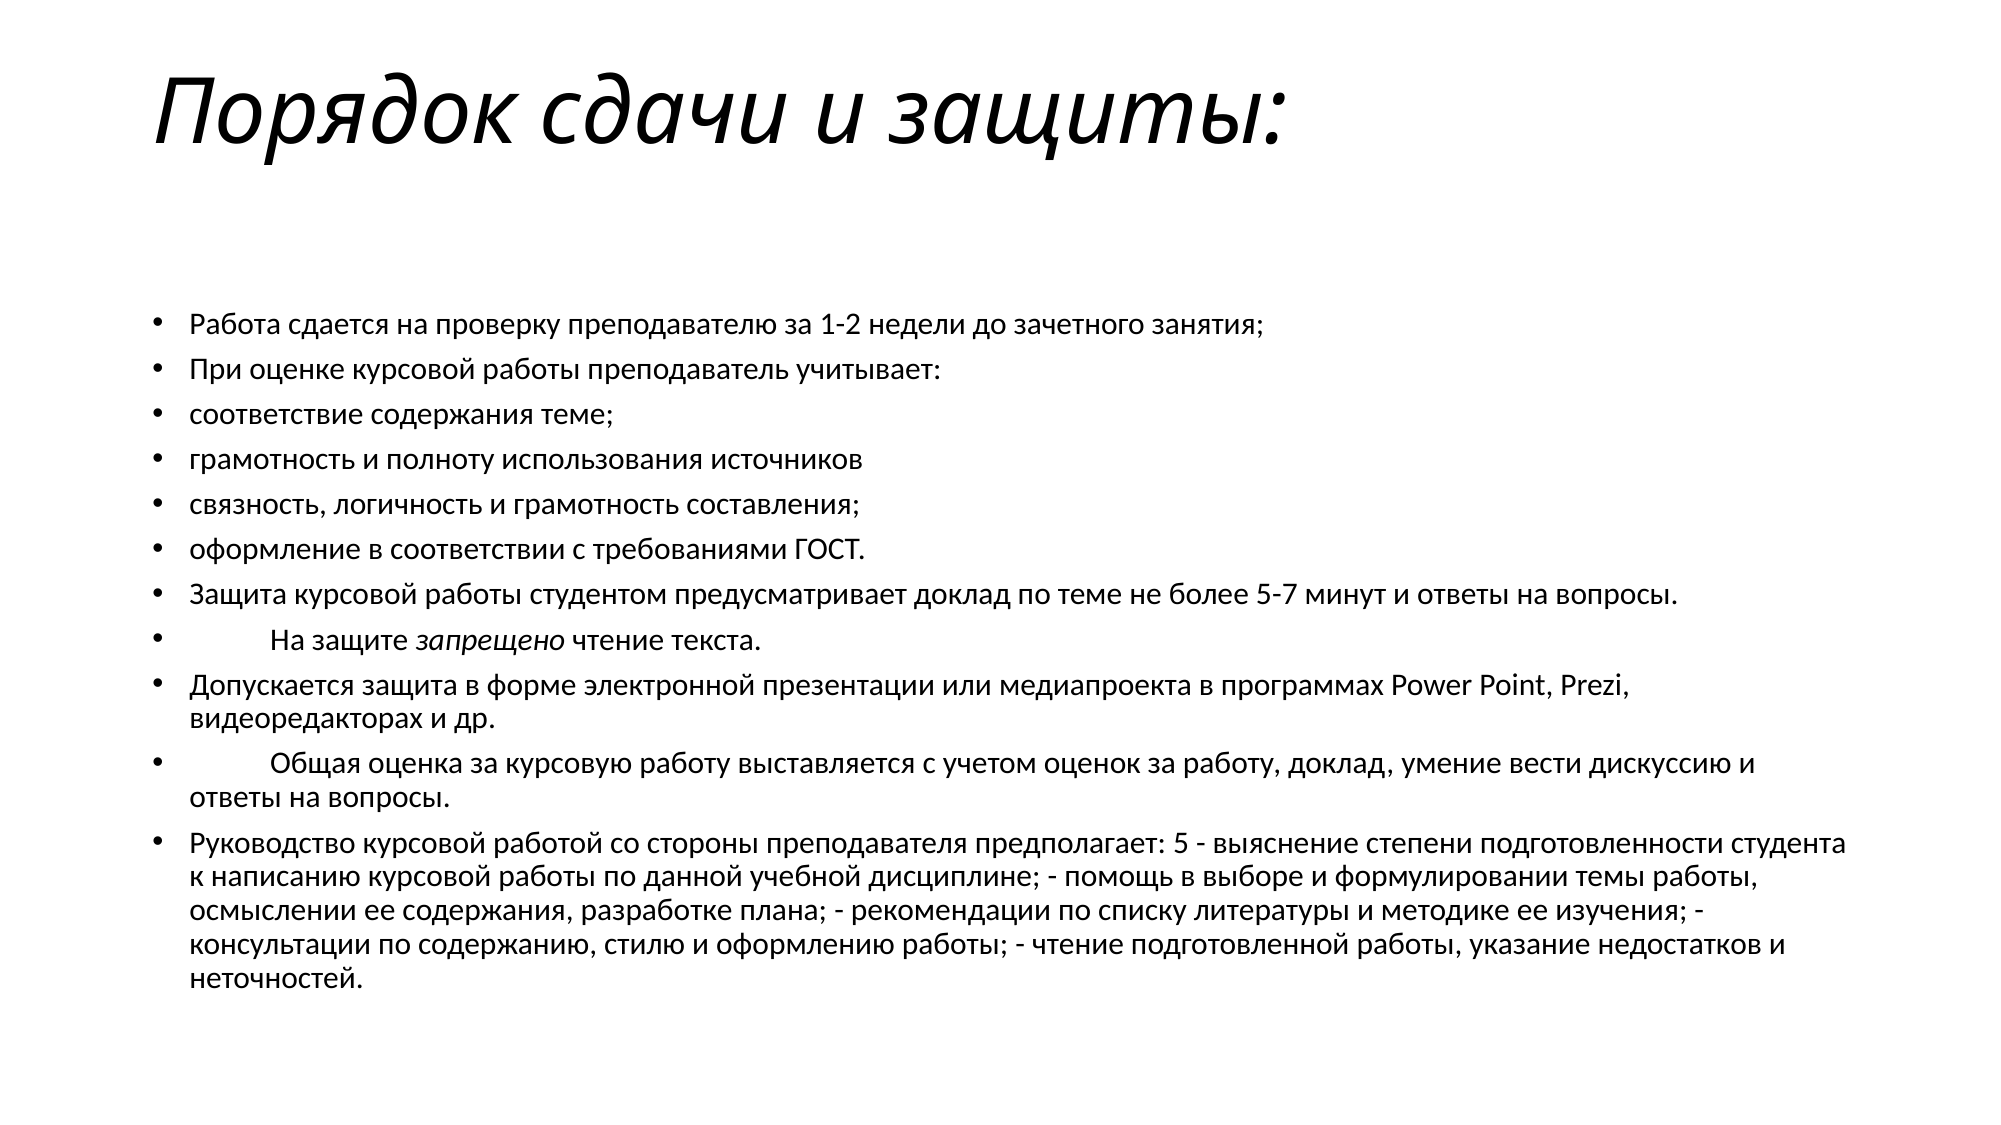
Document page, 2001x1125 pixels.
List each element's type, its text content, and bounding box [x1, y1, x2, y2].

title Порядок сдачи и защиты: [137, 59, 1863, 278]
list Работа сдается на проверку преподавателю за 1-2 недели до зачетного занятия; При оценке курсовой работы преподаватель учитывает: соответствие содержания теме; грамотность и полноту использования источников связность, логичность и грамотность составления; оформление в соответствии с требованиями ГОСТ. Защита курсовой работы студентом предусматривает доклад по теме не более 5-7 минут и ответы на вопросы. На защите запрещено чтение текста. Допускается защита в форме электронной презентации или медиапроекта в программах Power Point, Prezi, видеоредакторах и др. Общая оценка за курсовую работу выставляется с учетом оценок за работу, доклад, умение вести дискуссию и ответы на вопросы. Руководство курсовой работой со стороны преподавателя предполагает: 5 - выяснение степени подготовленности студента к написанию курсовой работы по данной учебной дисциплине; - помощь в выборе и формулировании темы работы, осмыслении ее содержания, разработке плана; - рекомендации по списку литературы и методике ее изучения; - консультации по содержанию, стилю и оформлению работы; - чтение подготовленной работы, указание недостатков и неточностей. [137, 299, 1863, 1014]
